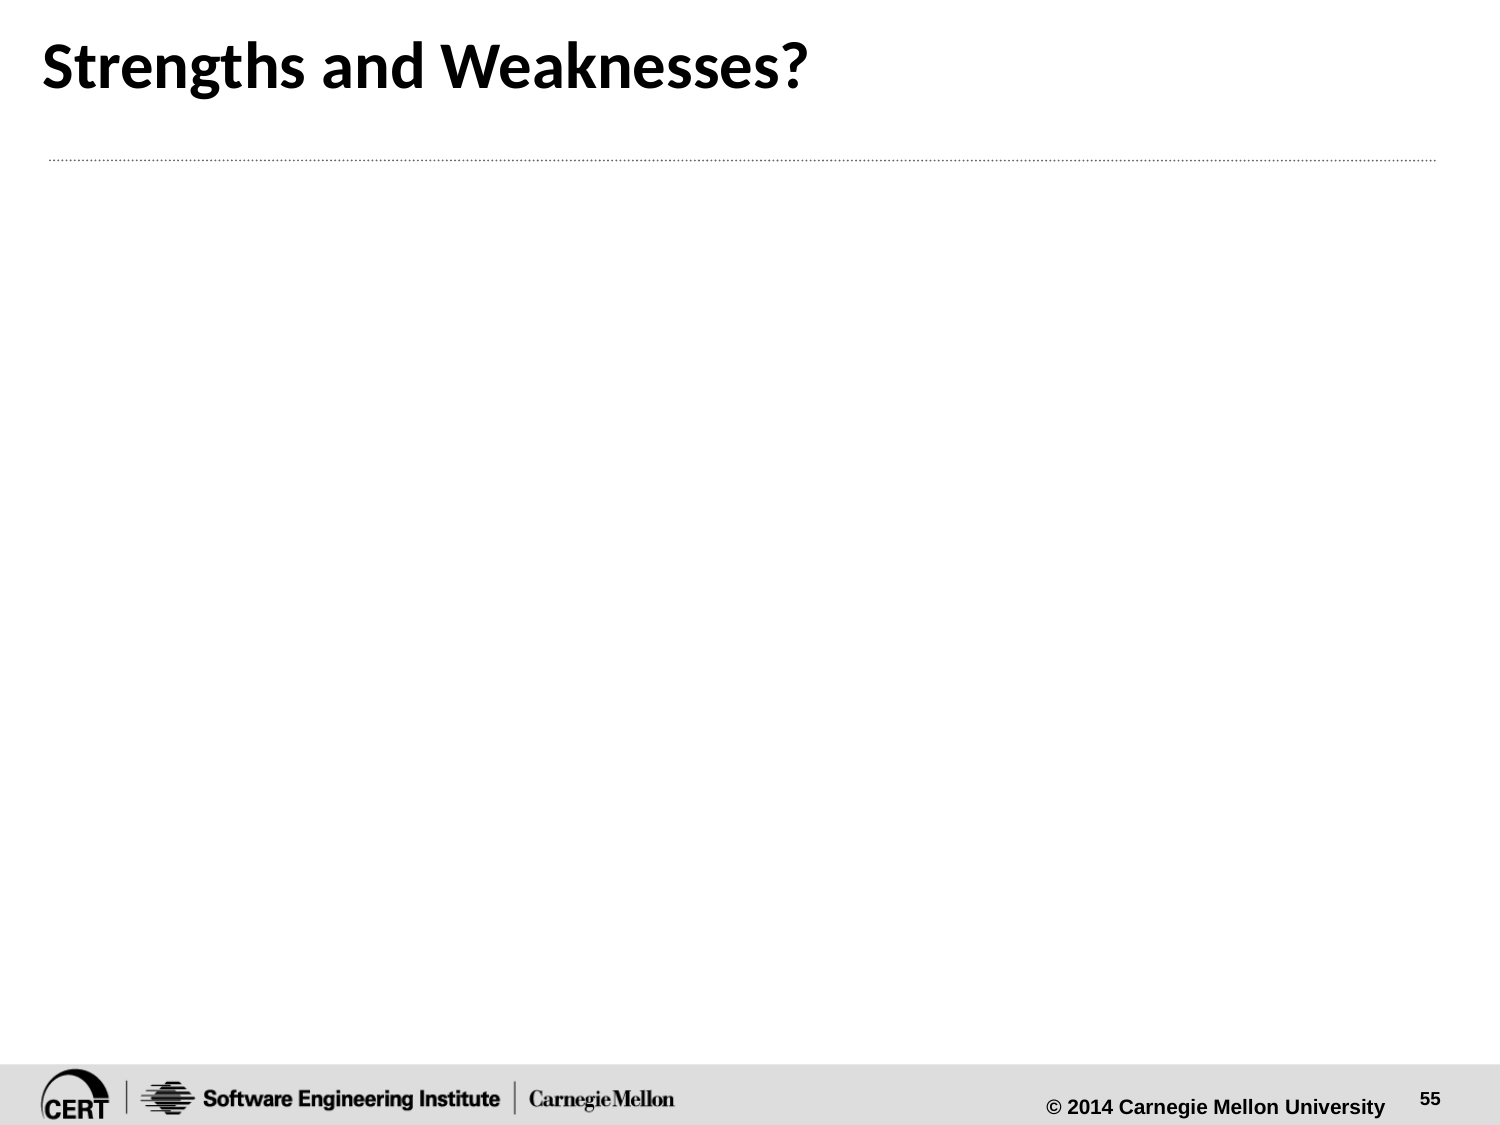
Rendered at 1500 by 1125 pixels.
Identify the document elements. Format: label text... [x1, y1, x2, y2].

picture [24, 1065, 688, 1125]
title Strengths and Weaknesses? [42, 37, 1434, 155]
